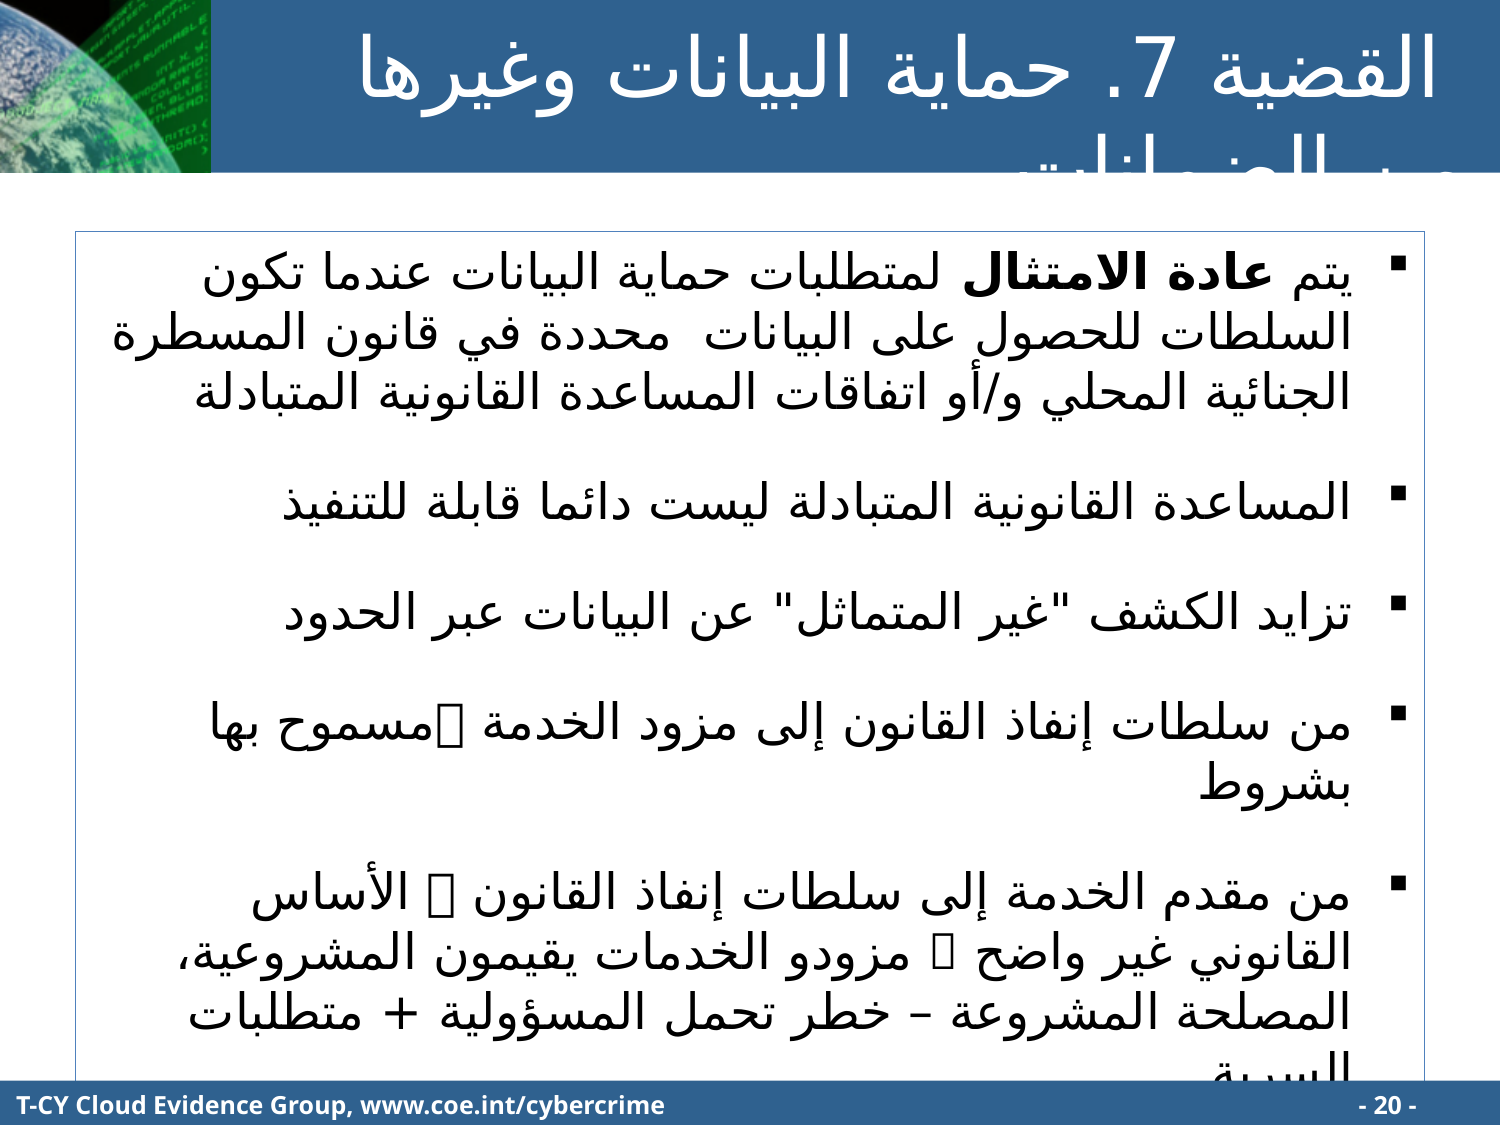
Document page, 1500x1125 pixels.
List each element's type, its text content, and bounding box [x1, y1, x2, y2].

text_box [214, 0, 1500, 175]
text_box القضية 7. حماية البيانات وغيرها من الضمانات [230, 7, 1483, 222]
text_box T-CY Cloud Evidence Group, www.coe.int/cybercrime - 20 - [1, 1082, 1500, 1125]
picture [0, 0, 212, 173]
text_box [0, 1079, 1500, 1125]
list يتم عادة الامتثال لمتطلبات حماية البيانات عندما تكون السلطات للحصول على البيانات محددة في قانون المسطرة الجنائية المحلي و/أو اتفاقات المساعدة القانونية المتبادلة المساعدة القانونية المتبادلة ليست دائما قابلة للتنفيذ تزايد الكشف "غير المتماثل" عن البيانات عبر الحدود من سلطات إنفاذ القانون إلى مزود الخدمة مسموح بها بشروط من مقدم الخدمة إلى سلطات إنفاذ القانون  الأساس القانوني غير واضح  مزودو الخدمات يقيمون المشروعية، المصلحة المشروعة – خطر تحمل المسؤولية + متطلبات السرية إطار أوضح مطلوب لطلبات الكشف العابر للحدود من القطاع العام إلى القطاع الخاص [75, 231, 1425, 1079]
